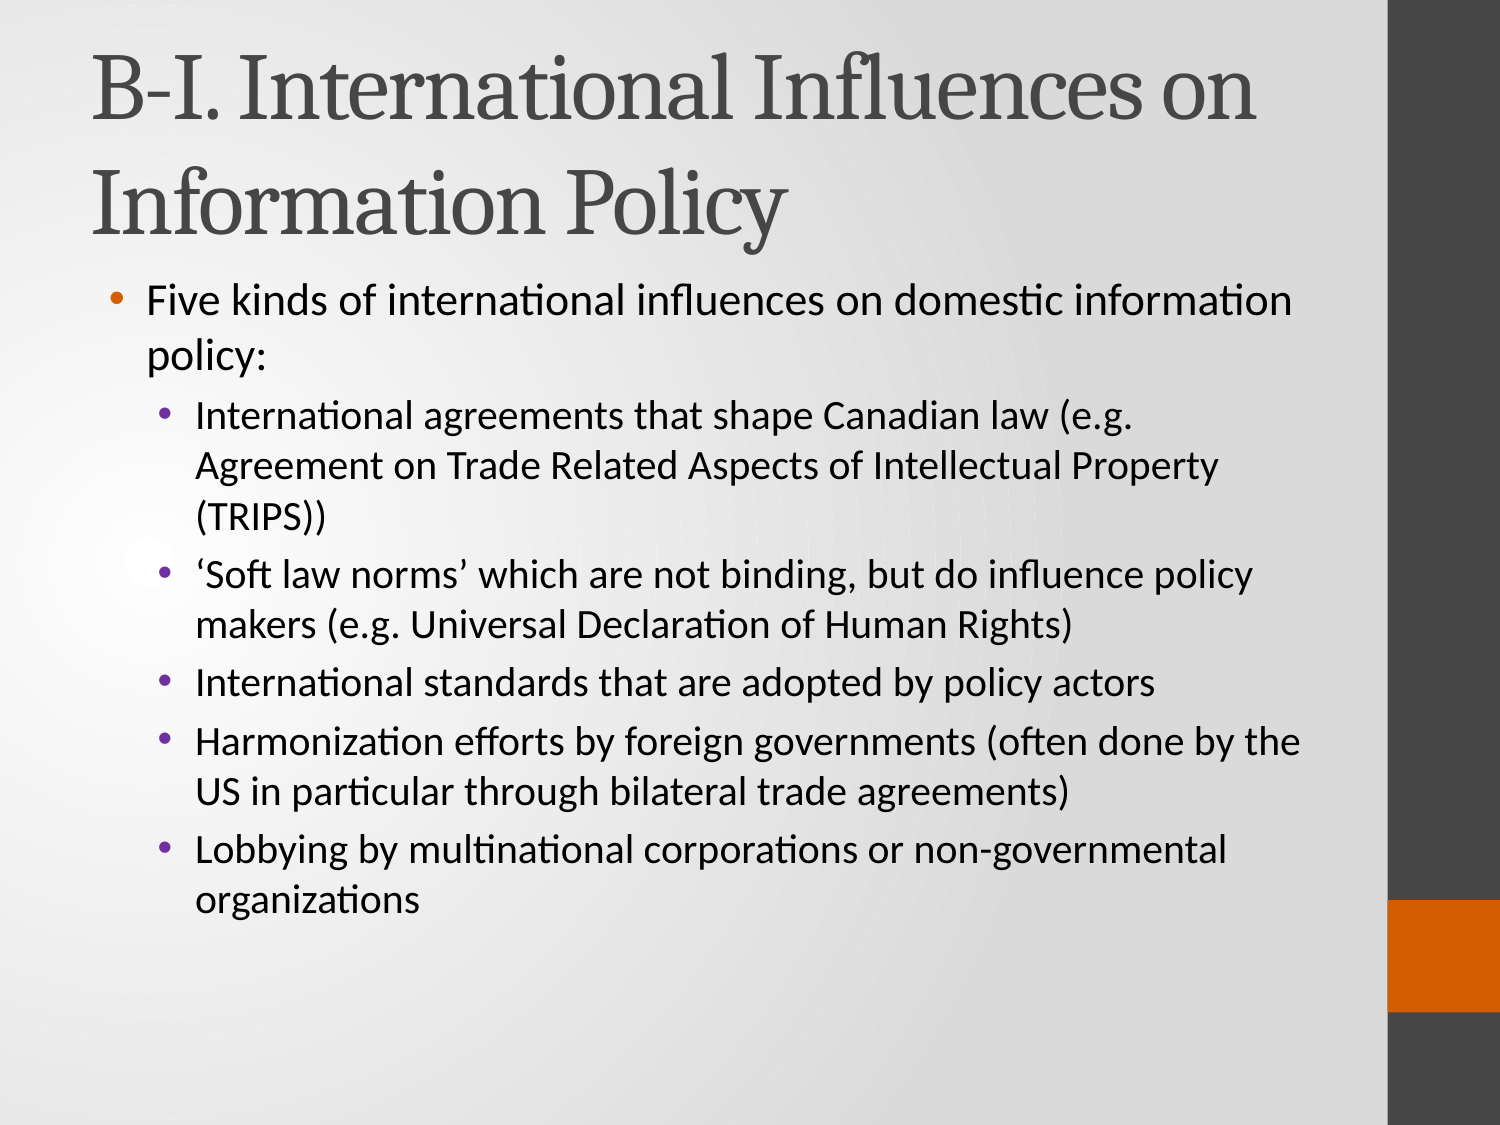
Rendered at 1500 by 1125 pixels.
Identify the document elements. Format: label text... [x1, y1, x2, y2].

list Five kinds of international influences on domestic information policy: International agreements that shape Canadian law (e.g. Agreement on Trade Related Aspects of Intellectual Property (TRIPS)) ‘Soft law norms’ which are not binding, but do influence policy makers (e.g. Universal Declaration of Human Rights) International standards that are adopted by policy actors Harmonization efforts by foreign governments (often done by the US in particular through bilateral trade agreements) Lobbying by multinational corporations or non-governmental organizations [75, 262, 1325, 1050]
title B-I. International Influences on Information Policy [75, 45, 1325, 233]
